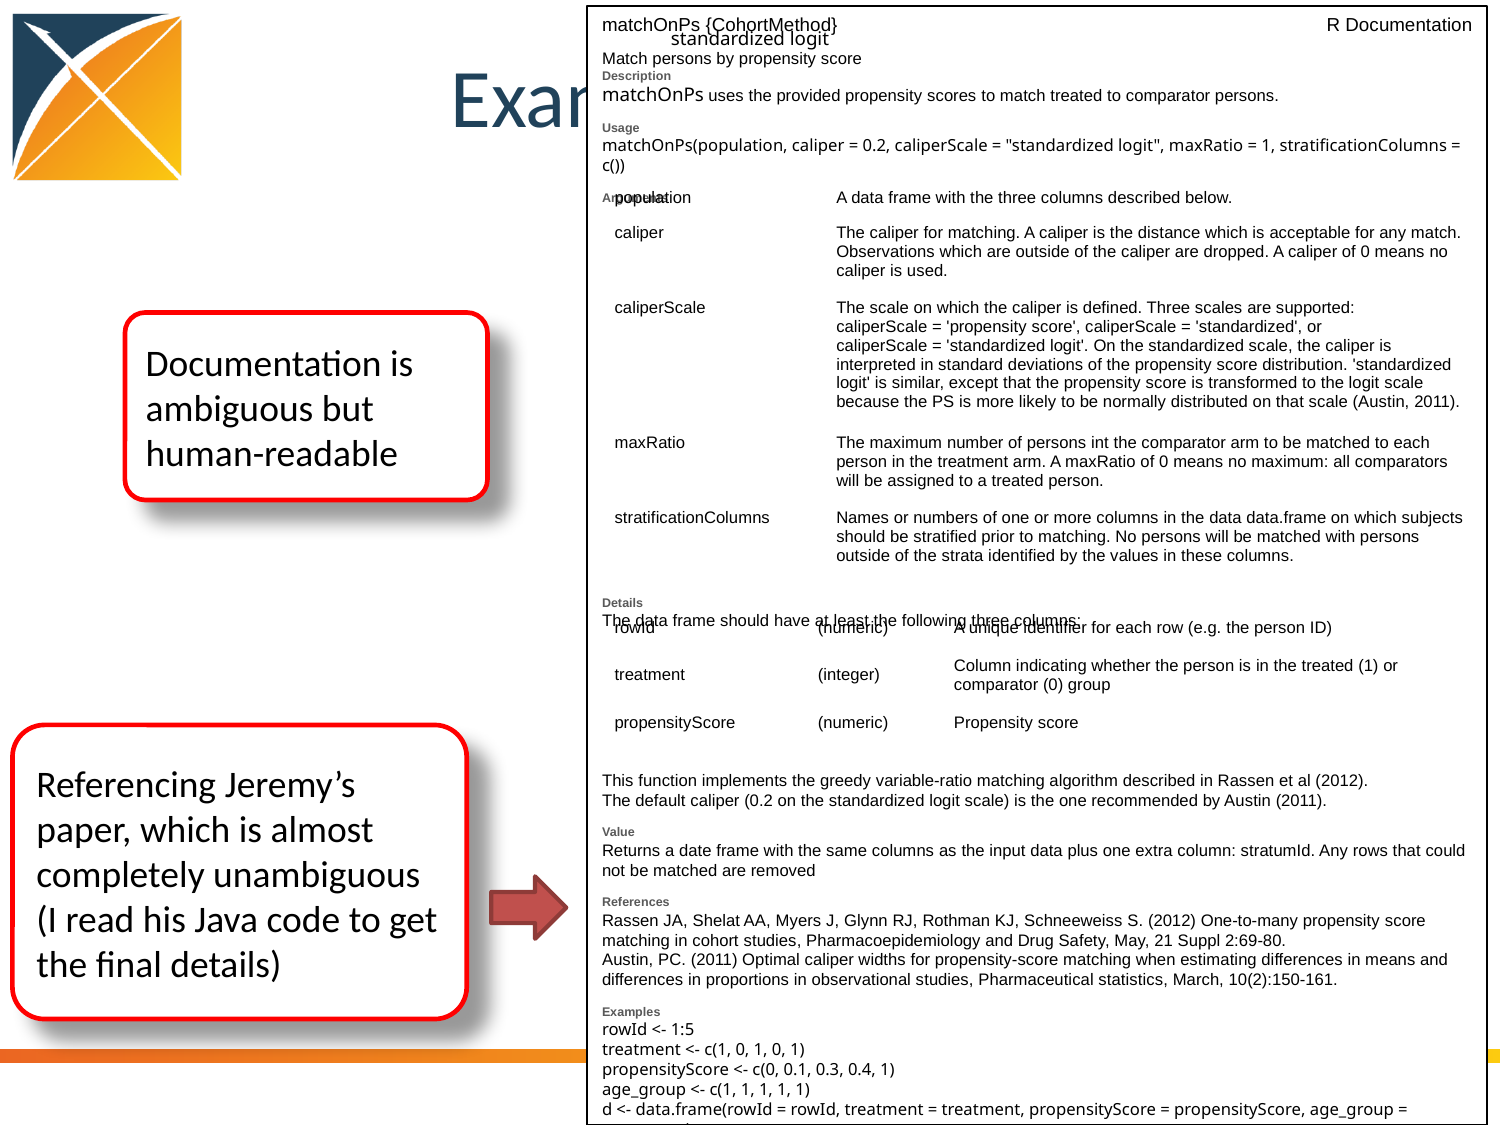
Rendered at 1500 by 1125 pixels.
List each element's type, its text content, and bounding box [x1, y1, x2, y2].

picture [0, 0, 206, 200]
text_box [585, 4, 1489, 1125]
text_box Documentation is ambiguous but human-readable [122, 310, 490, 503]
text_box standardized logit [655, 18, 845, 57]
title Example: matchOnPs [187, 24, 585, 163]
text_box [489, 874, 569, 941]
text_box Referencing Jeremy’s paper, which is almost completely unambiguous (I read his Java code to get the final details) [10, 722, 469, 1022]
